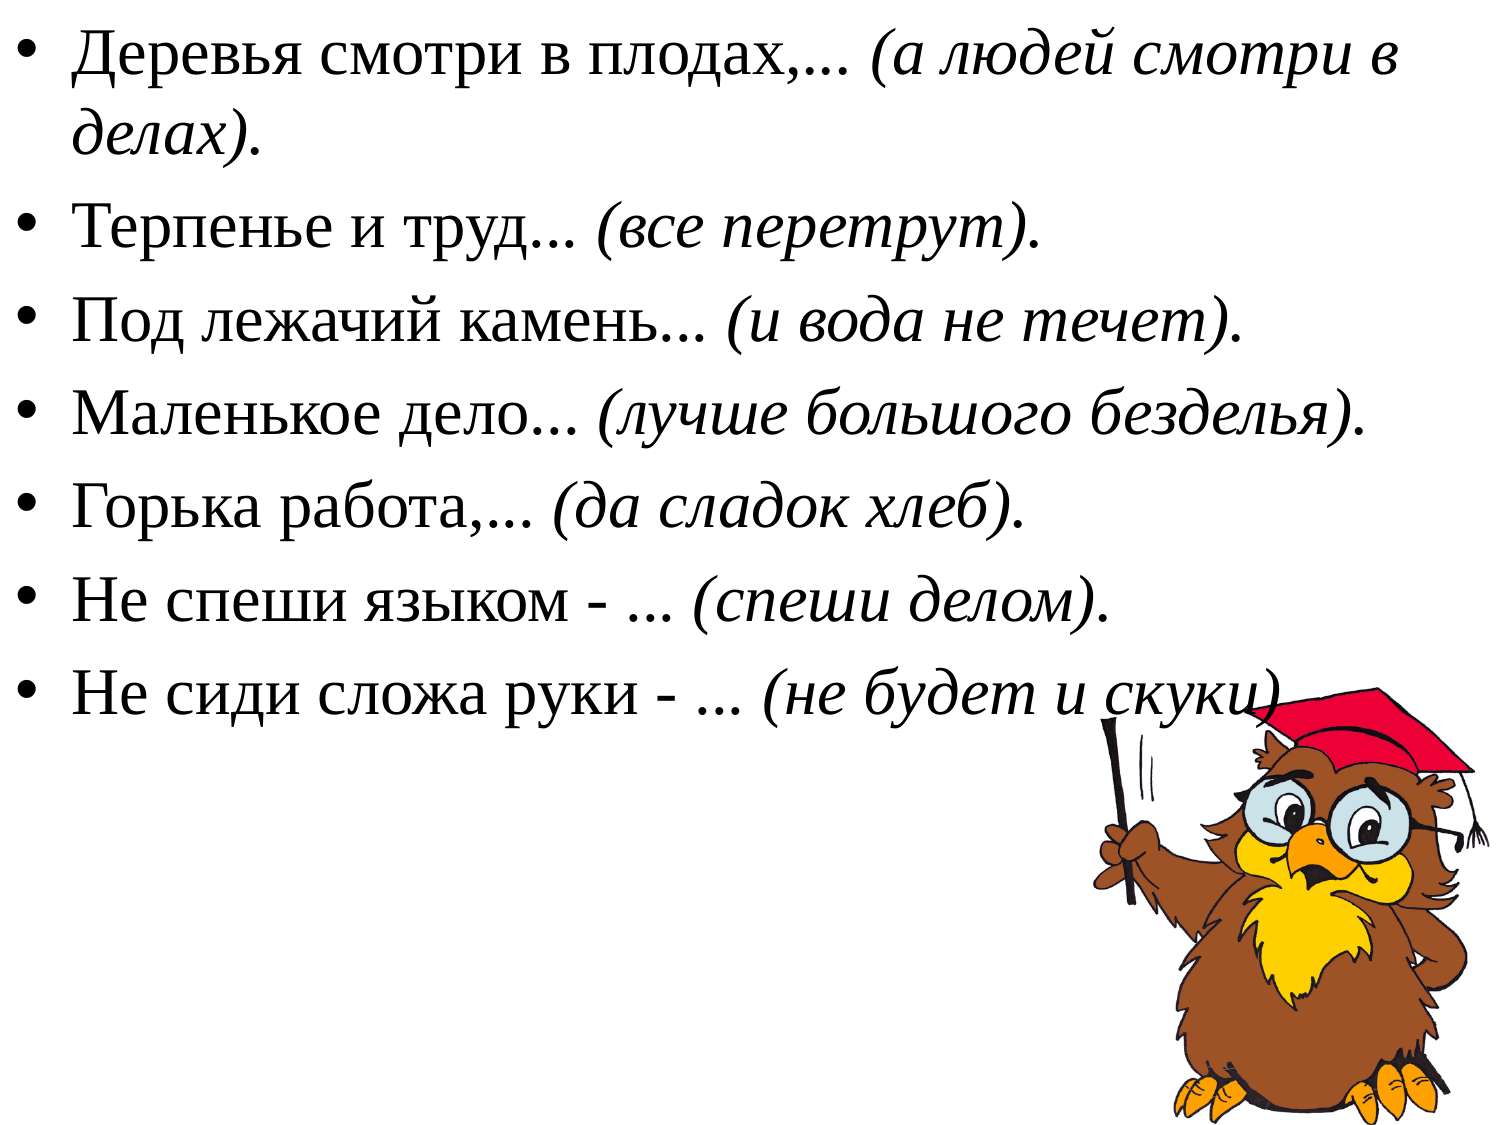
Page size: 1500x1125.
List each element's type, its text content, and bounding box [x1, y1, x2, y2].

picture [1066, 670, 1500, 1125]
list Деревья смотри в плодах,... (а людей смотри в делах). Терпенье и труд... (все перетрут). Под лежачий камень... (и вода не течет). Маленькое дело... (лучше большого безделья). Горька работа,... (да сладок хлеб). Не спеши языком - ... (спеши делом). Не сиди сложа руки - ... (не будет и скуки) [0, 0, 1500, 1005]
